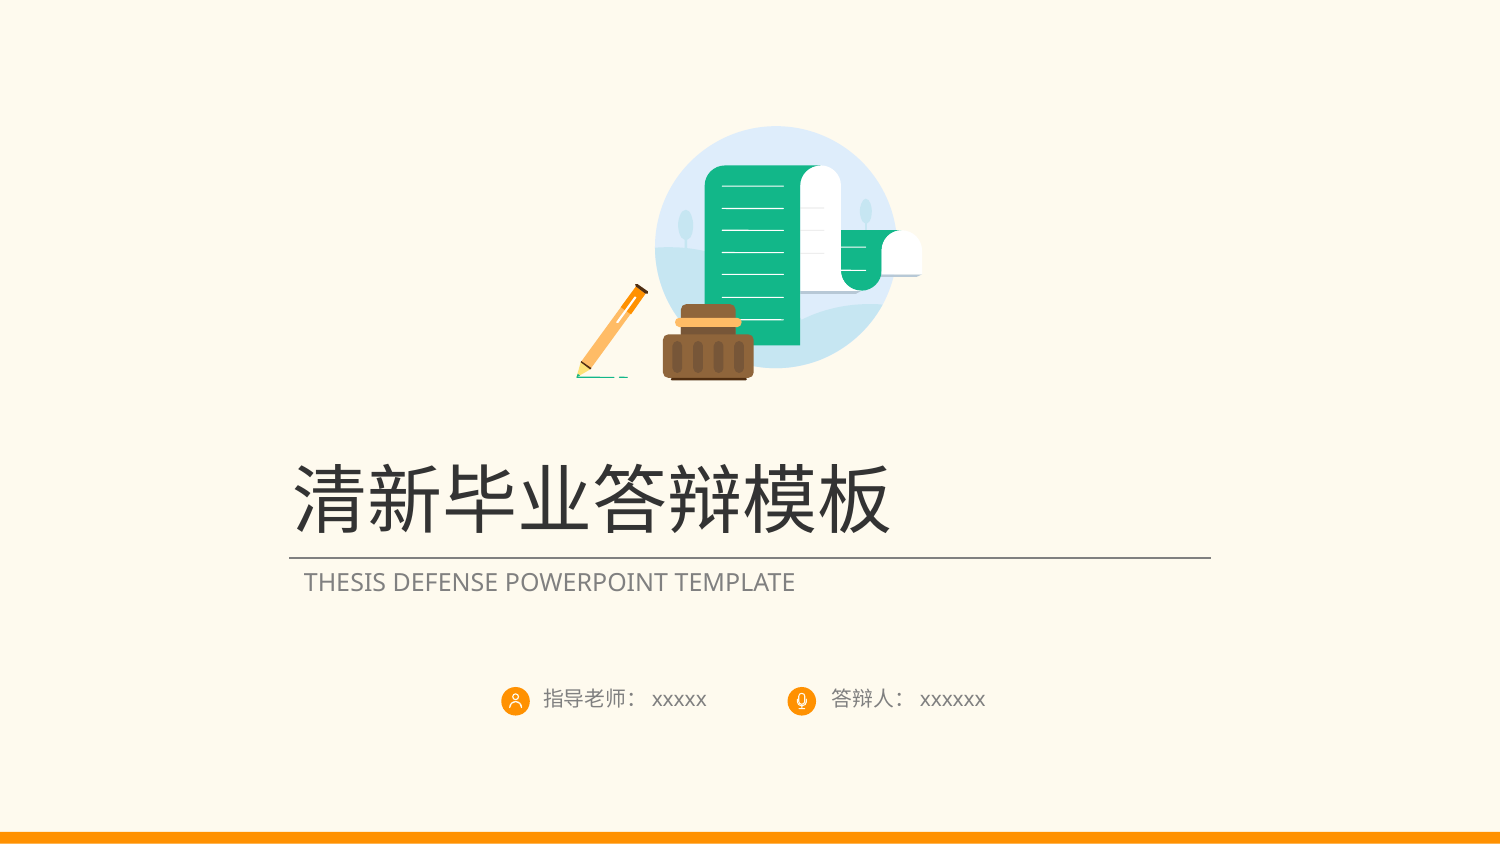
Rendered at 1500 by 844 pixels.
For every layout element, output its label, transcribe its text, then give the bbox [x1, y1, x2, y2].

text_box 指导老师：xxxxx [528, 678, 722, 719]
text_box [576, 125, 923, 381]
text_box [787, 686, 817, 716]
text_box 清新毕业答辩模板 [277, 445, 1223, 551]
text_box 答辩人：xxxxxx [817, 678, 1001, 719]
text_box [0, 830, 1500, 844]
text_box THESIS DEFENSE POWERPOINT TEMPLATE [289, 564, 1211, 598]
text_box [500, 686, 531, 716]
